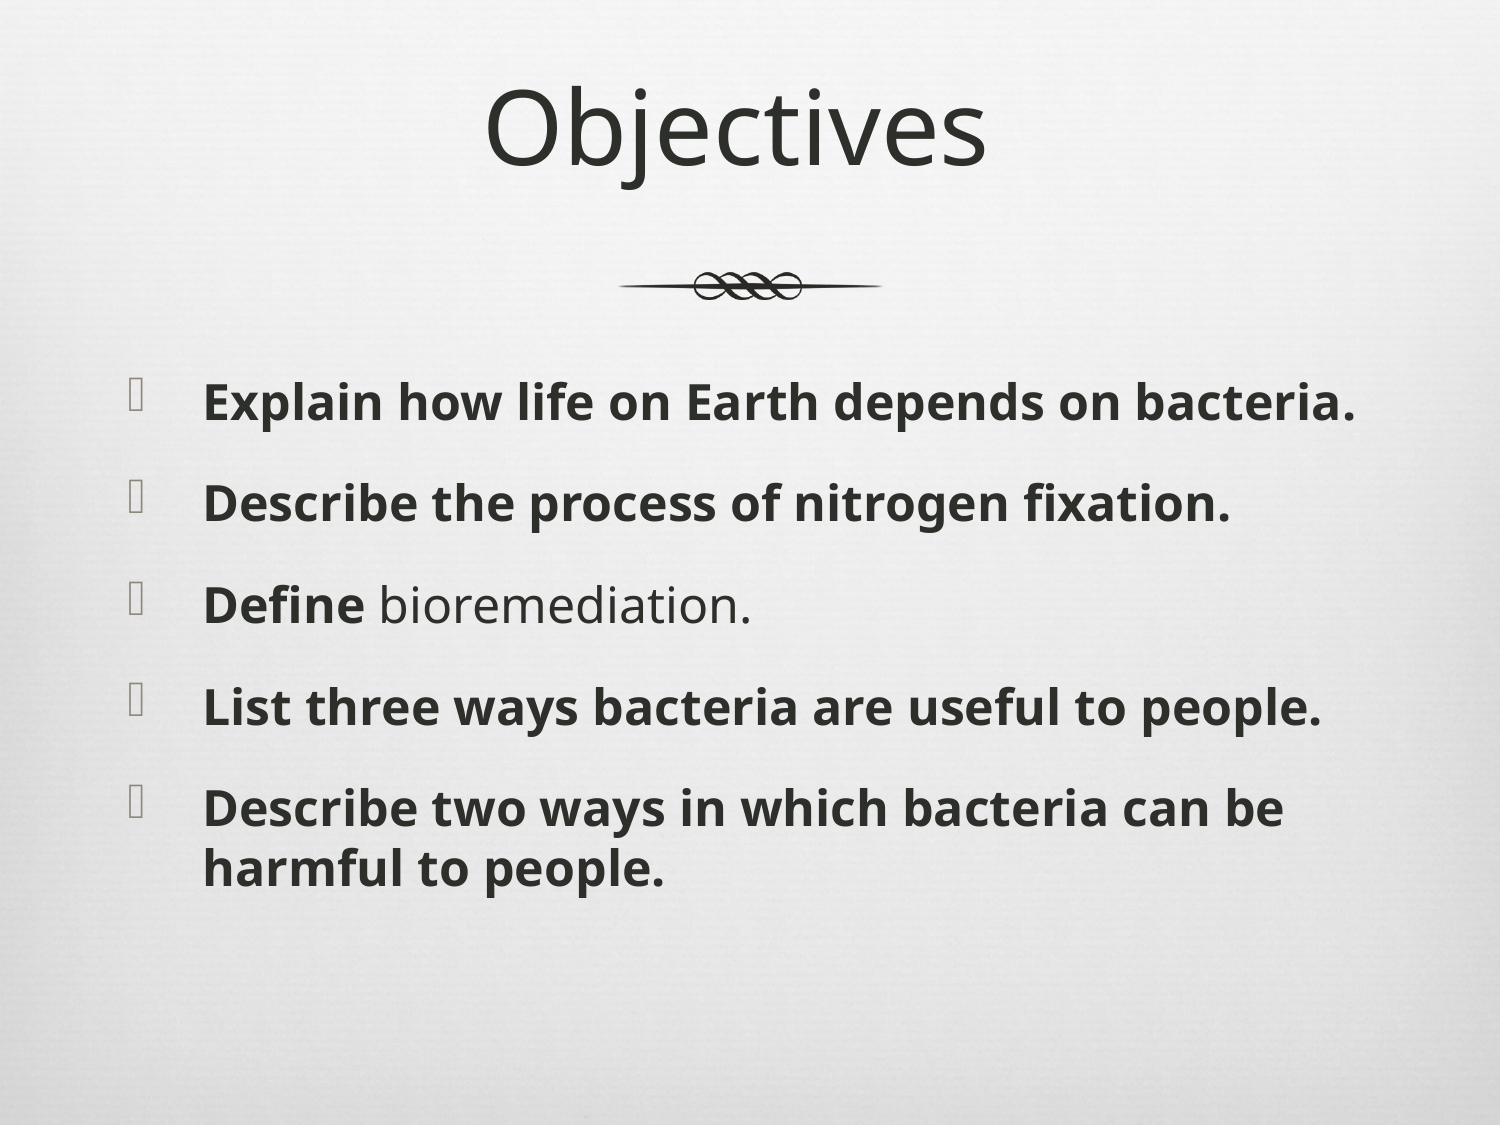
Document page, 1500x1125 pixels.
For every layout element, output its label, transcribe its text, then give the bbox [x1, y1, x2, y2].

title Objectives [112, 11, 1388, 236]
list Explain how life on Earth depends on bacteria. Describe the process of nitrogen fixation. Define bioremediation. List three ways bacteria are useful to people. Describe two ways in which bacteria can be harmful to people. [112, 362, 1388, 963]
picture [615, 272, 885, 300]
